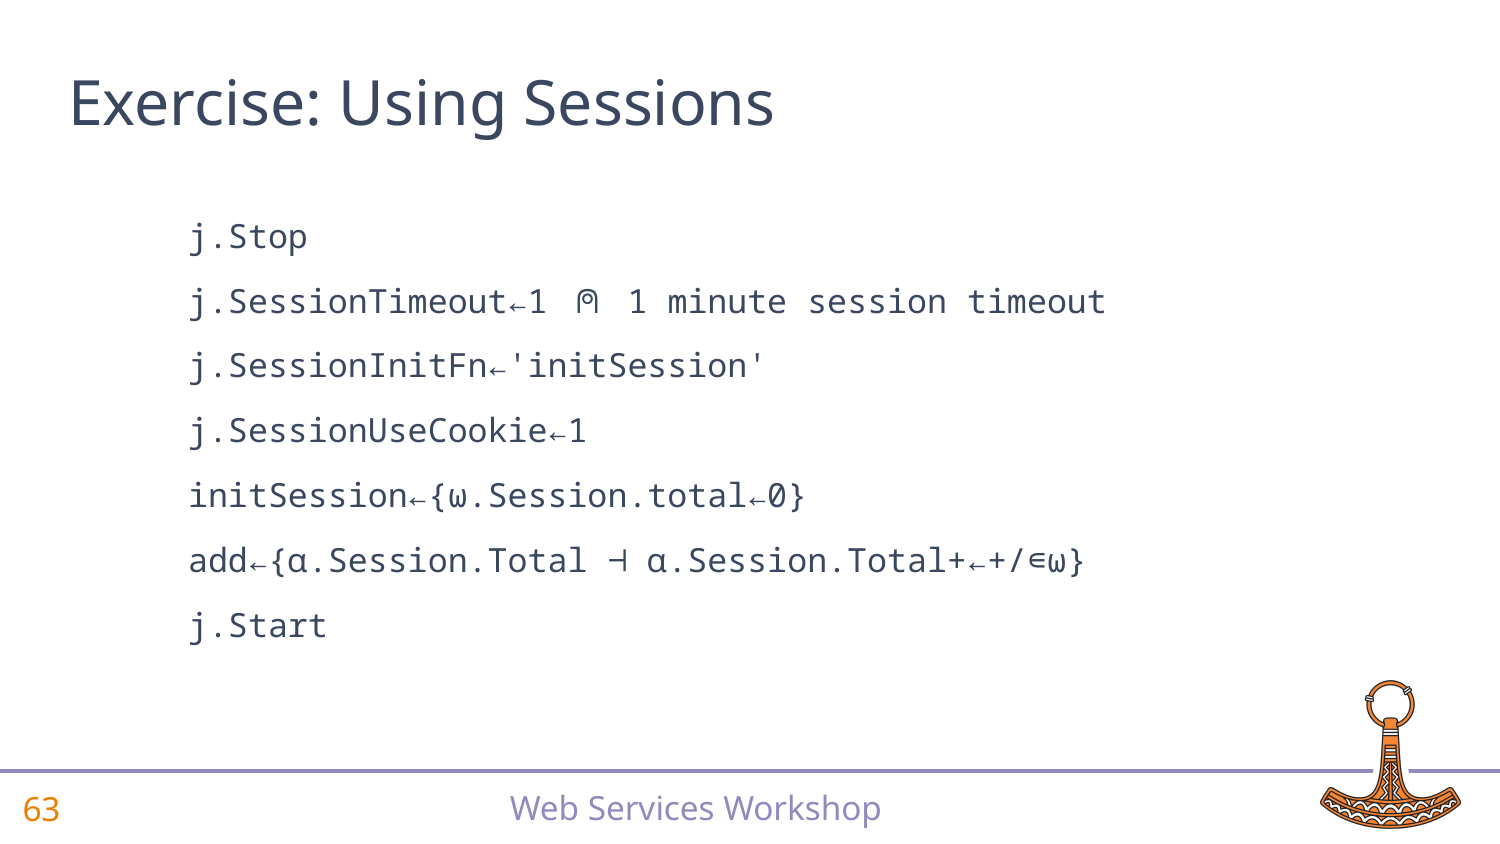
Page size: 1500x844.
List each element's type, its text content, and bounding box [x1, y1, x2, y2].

picture [1320, 680, 1461, 829]
title Exercise: Using Sessions [53, 43, 1203, 157]
list j.Stop j.SessionTimeout←1 ⍝ 1 minute session timeout j.SessionInitFn←'initSession' j.SessionUseCookie←1 initSession←{⍵.Session.total←0} add←{⍺.Session.Total ⊣ ⍺.Session.Total+←+/∊⍵} j.Start [53, 207, 1453, 740]
